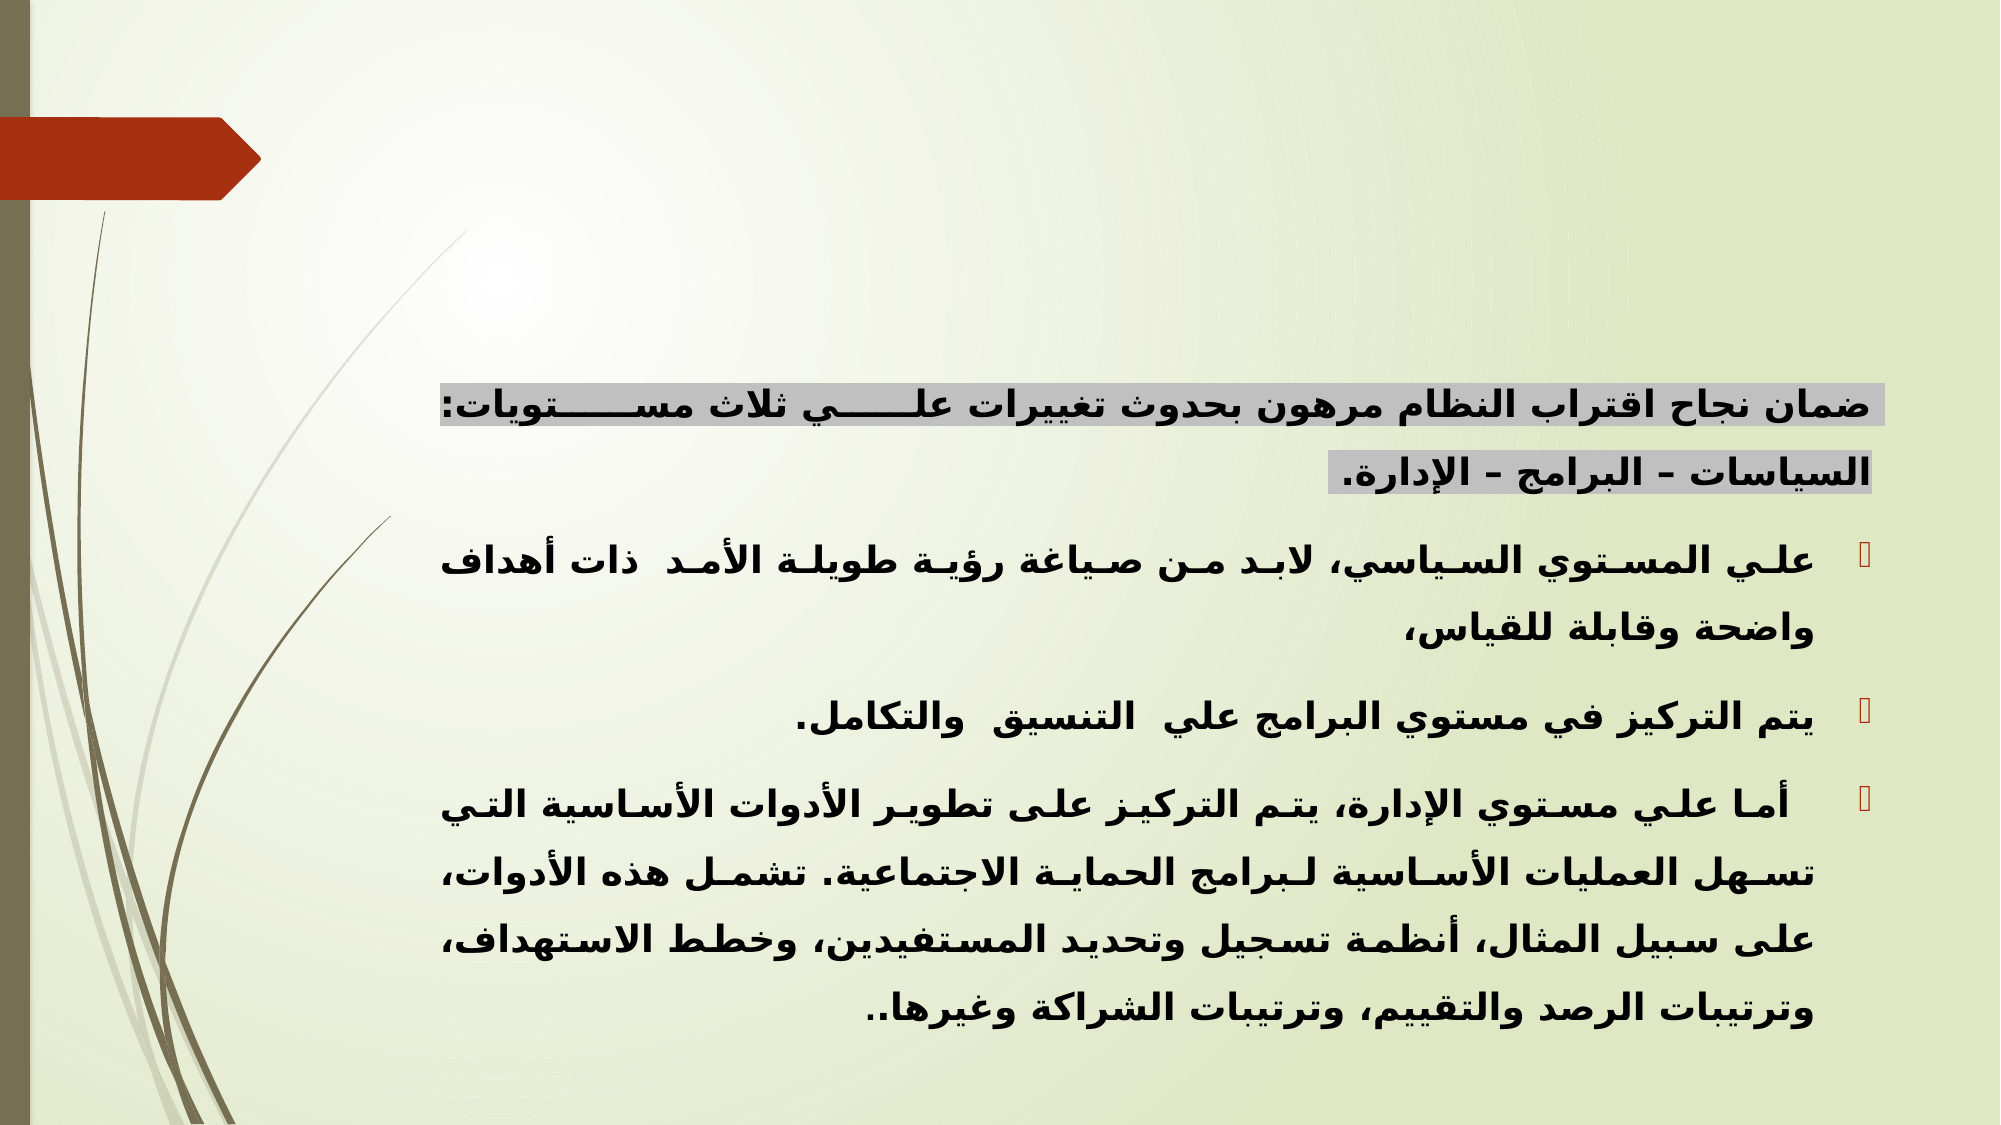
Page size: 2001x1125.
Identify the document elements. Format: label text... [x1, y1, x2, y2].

list ضمان نجاح اقتراب النظام مرهون بحدوث تغييرات علي ثلاث مستويات: السياسات – البرامج – الإدارة. علي المستوي السياسي، لابد من صياغة رؤية طويلة الأمد ذات أهداف واضحة وقابلة للقياس، يتم التركيز في مستوي البرامج علي التنسيق والتكامل. أما علي مستوي الإدارة، يتم التركيز على تطوير الأدوات الأساسية التي تسهل العمليات الأساسية لبرامج الحماية الاجتماعية. تشمل هذه الأدوات، على سبيل المثال، أنظمة تسجيل وتحديد المستفيدين، وخطط الاستهداف، وترتيبات الرصد والتقييم، وترتيبات الشراكة وغيرها.. [424, 350, 1888, 970]
